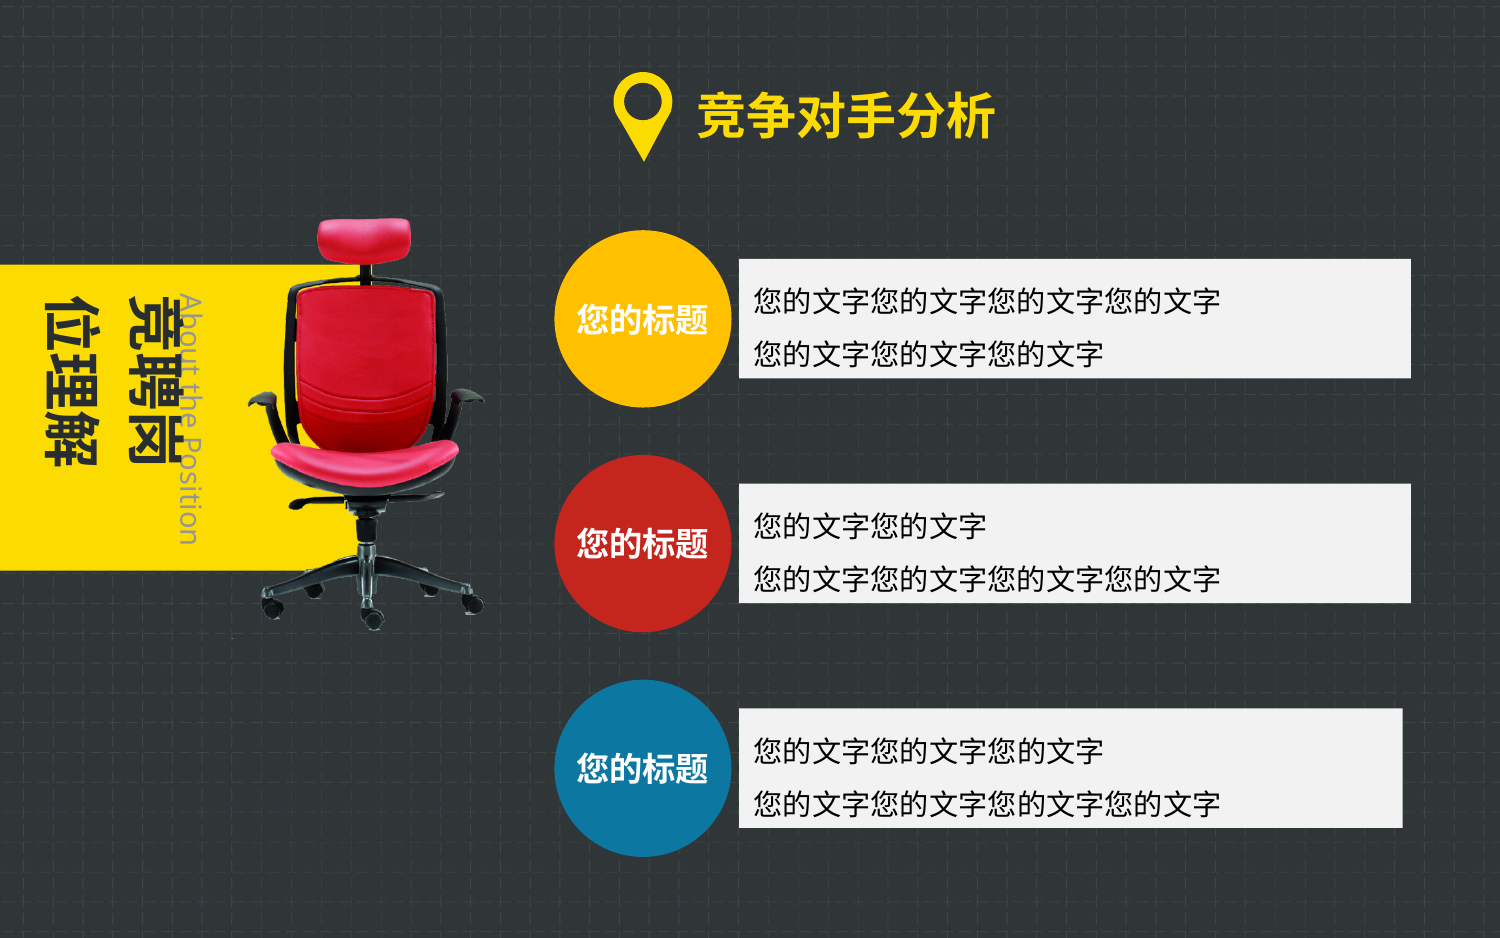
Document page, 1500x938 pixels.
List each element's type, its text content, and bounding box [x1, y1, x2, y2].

text_box 您的标题 [554, 230, 732, 408]
text_box 您的文字您的文字您的文字您的文字 您的文字您的文字您的文字 [739, 258, 1411, 379]
text_box 竞争对手分析 [681, 77, 1012, 152]
text_box 竞聘岗 位理解 [16, 279, 215, 528]
text_box [0, 264, 224, 571]
text_box 您的标题 [554, 454, 732, 633]
text_box 您的文字您的文字 您的文字您的文字您的文字您的文字 [739, 483, 1411, 604]
picture [0, 0, 1500, 938]
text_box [613, 71, 673, 162]
text_box 您的标题 [554, 679, 732, 857]
text_box 您的文字您的文字您的文字 您的文字您的文字您的文字您的文字 [739, 708, 1403, 828]
text_box About the Position [167, 278, 217, 571]
